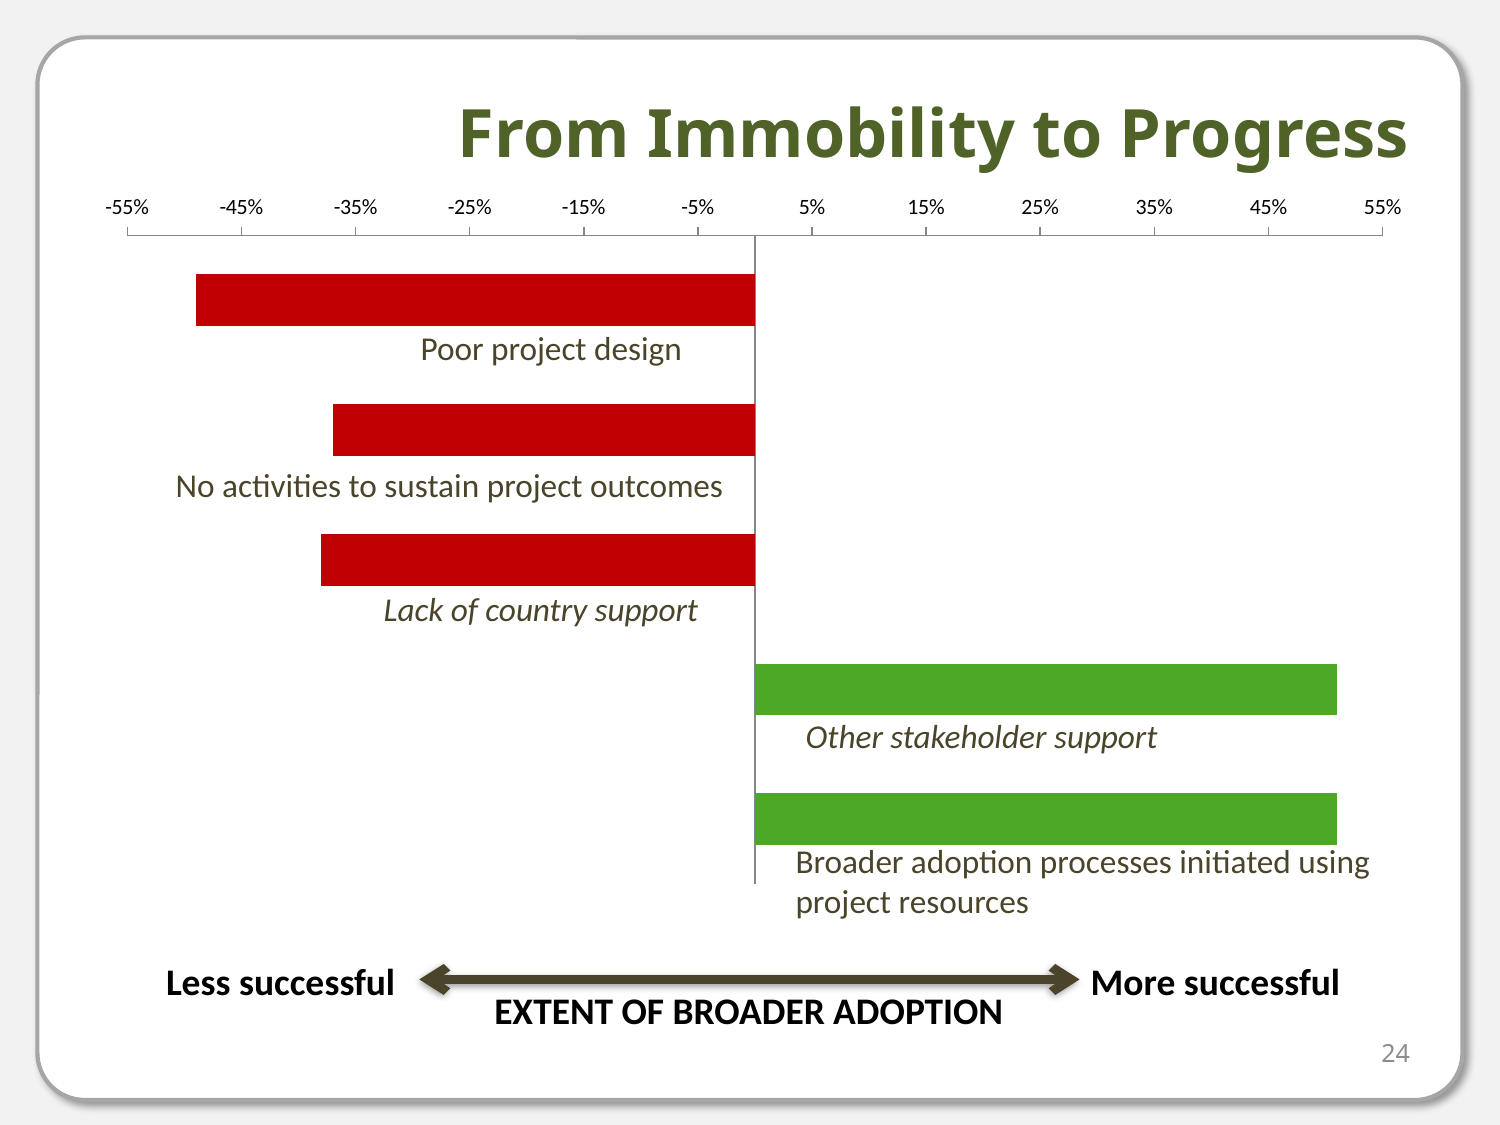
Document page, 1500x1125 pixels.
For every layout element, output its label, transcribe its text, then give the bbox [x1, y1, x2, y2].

text_box Less successful [20, 950, 541, 1010]
text_box Broader adoption processes initiated using project resources [780, 832, 1481, 927]
chart [78, 182, 1429, 899]
text_box EXTENT OF BROADER ADOPTION [477, 988, 1021, 1040]
title From Immobility to Progress [75, 62, 1425, 184]
text_box More successful [955, 950, 1476, 1010]
slide_number 24 [1074, 1025, 1425, 1085]
